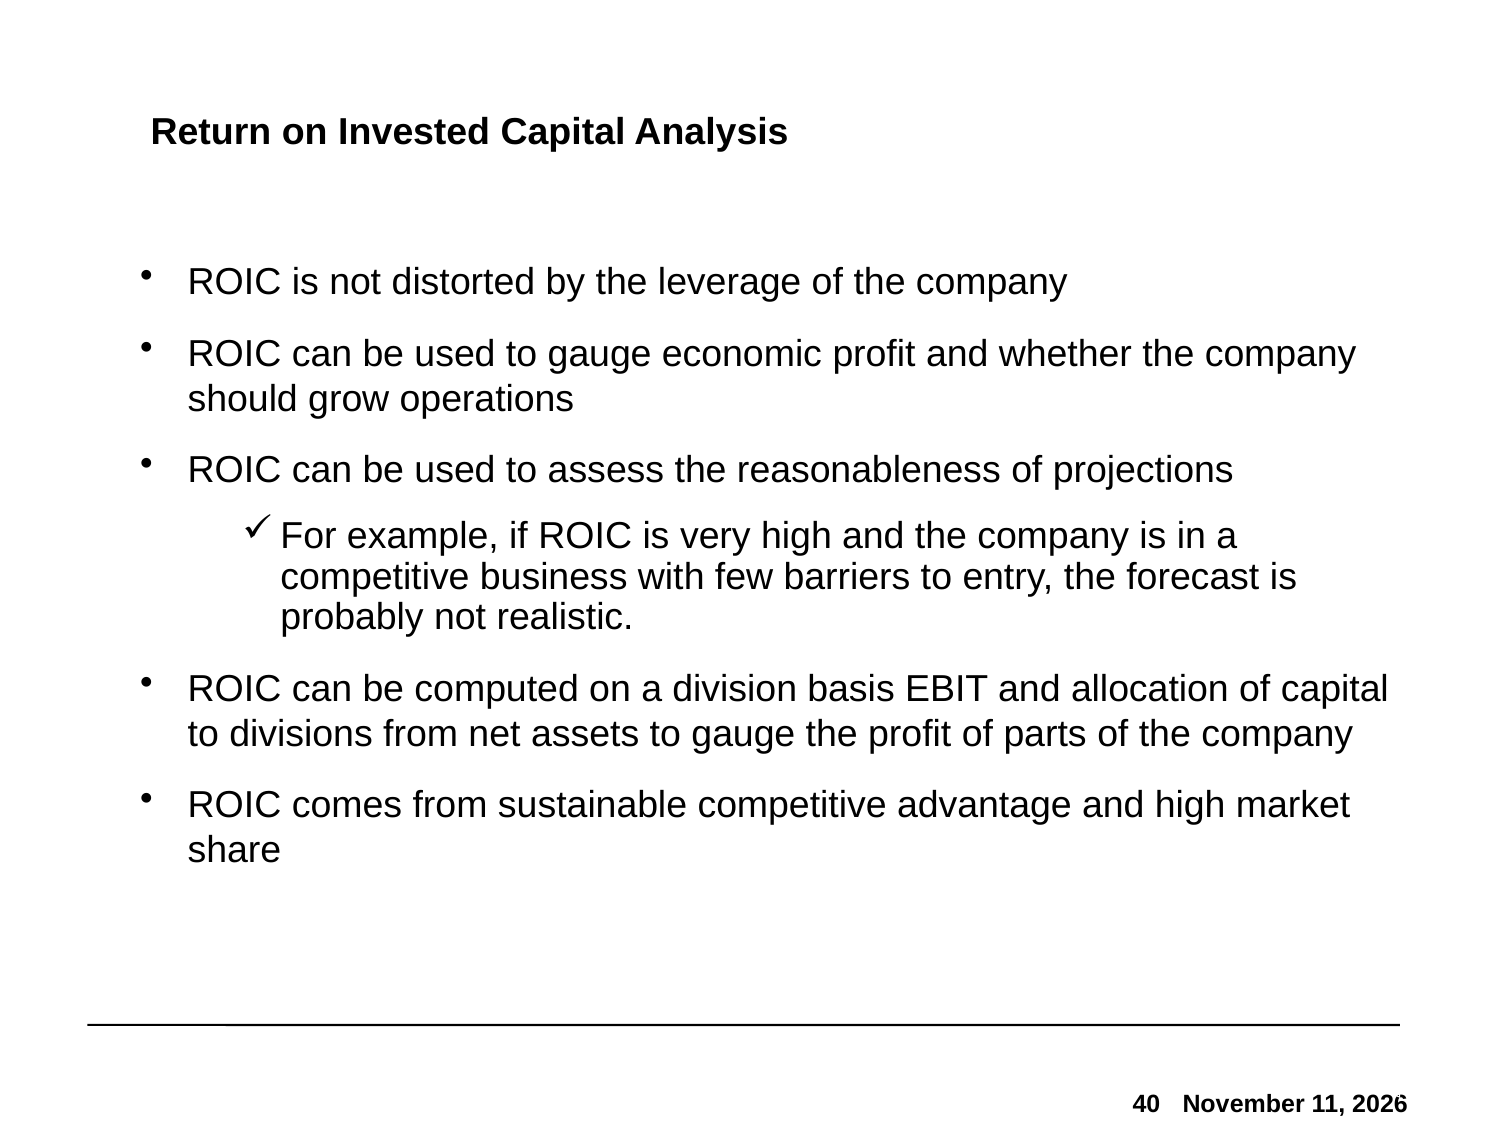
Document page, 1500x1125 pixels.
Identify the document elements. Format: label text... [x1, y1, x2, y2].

title Return on Invested Capital Analysis [124, 99, 1369, 226]
list ROIC is not distorted by the leverage of the company ROIC can be used to gauge economic profit and whether the company should grow operations ROIC can be used to assess the reasonableness of projections For example, if ROIC is very high and the company is in a competitive business with few barriers to entry, the forecast is probably not realistic. ROIC can be computed on a division basis EBIT and allocation of capital to divisions from net assets to gauge the profit of parts of the company ROIC comes from sustainable competitive advantage and high market share [124, 249, 1426, 1013]
